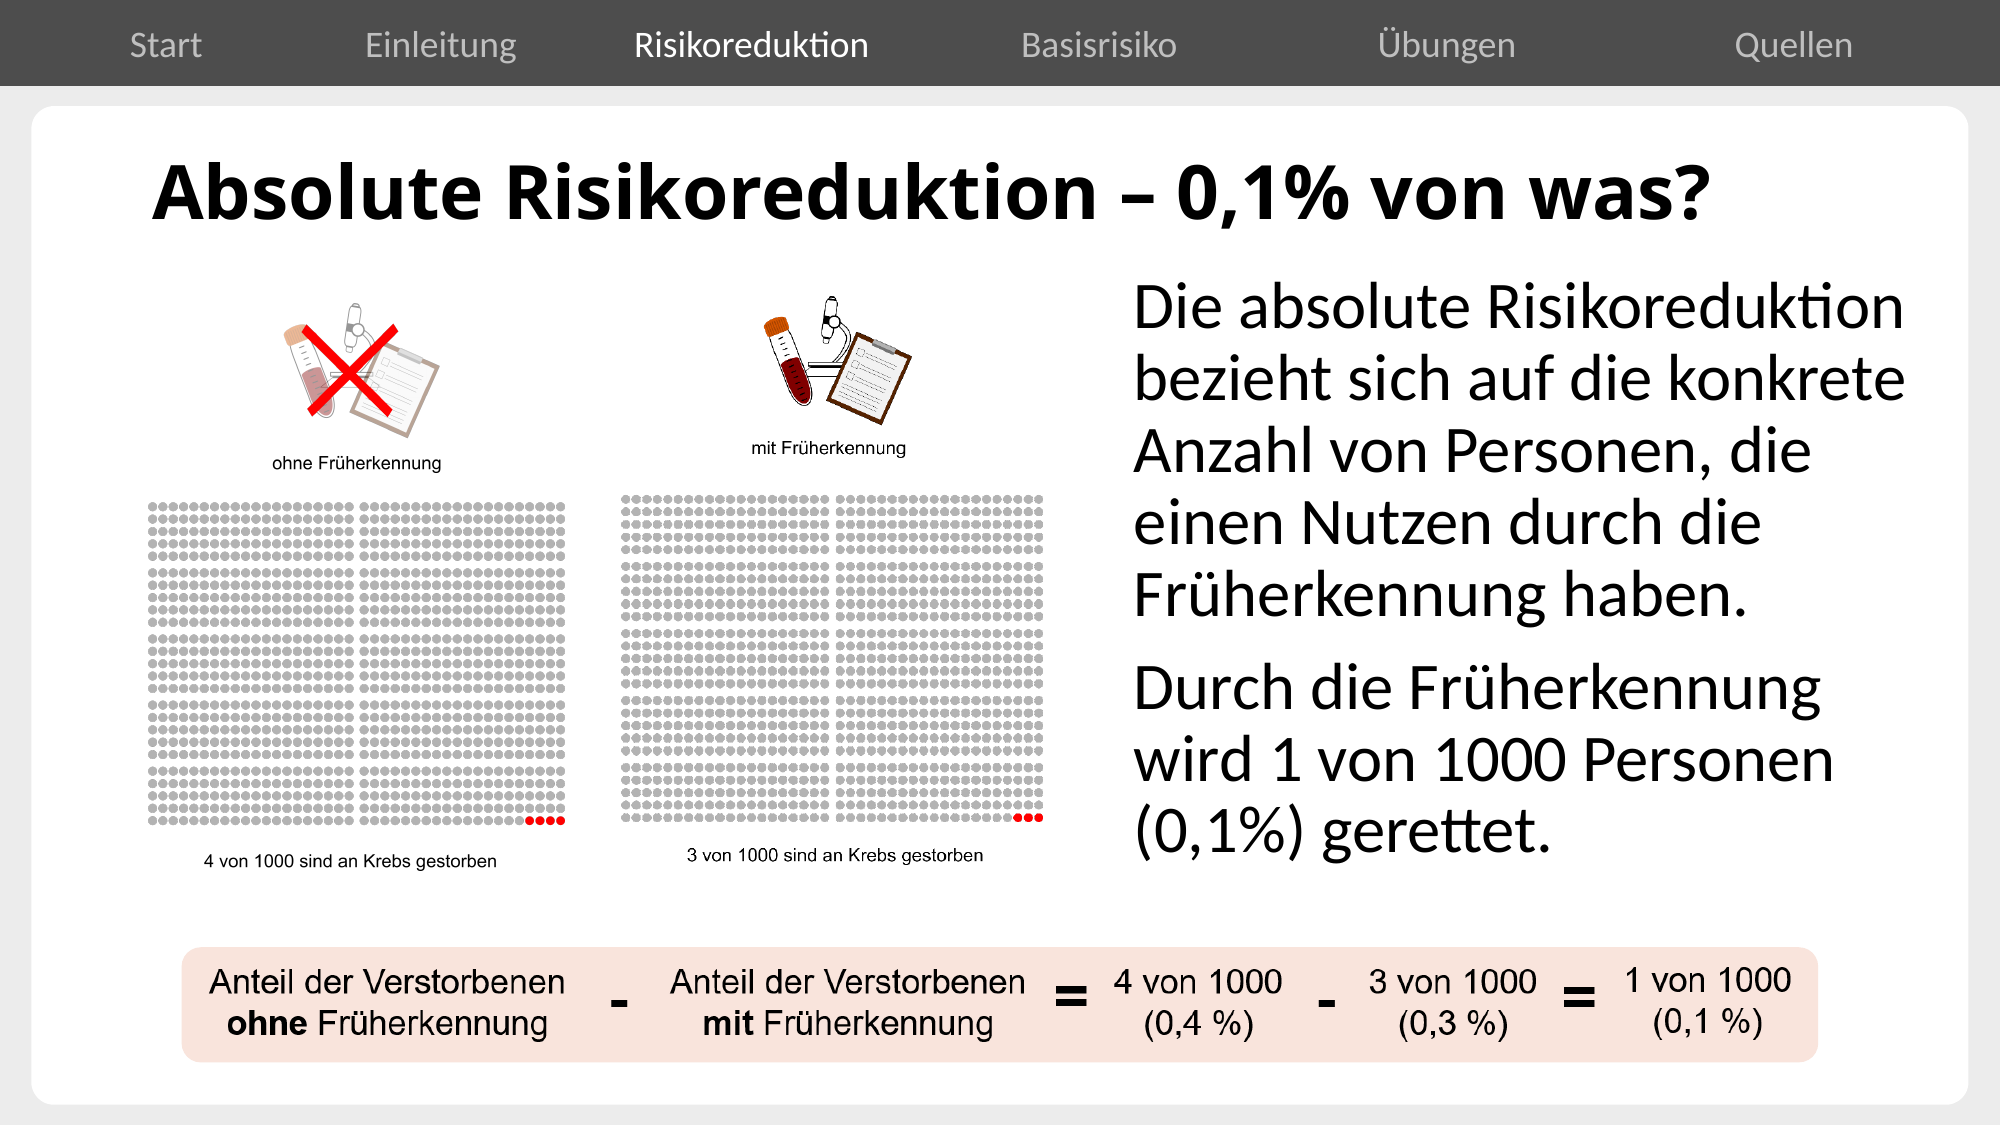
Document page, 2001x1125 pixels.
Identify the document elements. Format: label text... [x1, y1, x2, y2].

list Die absolute Risikoreduktion bezieht sich auf die konkrete Anzahl von Personen, die einen Nutzen durch die Früherkennung haben. Durch die Früherkennung wird 1 von 1000 Personen (0,1%) gerettet. [1119, 263, 1934, 904]
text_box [181, 939, 1819, 1070]
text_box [148, 296, 1043, 871]
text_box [63, 12, 1934, 74]
title Absolute Risikoreduktion – 0,1% von was? [137, 147, 1863, 236]
